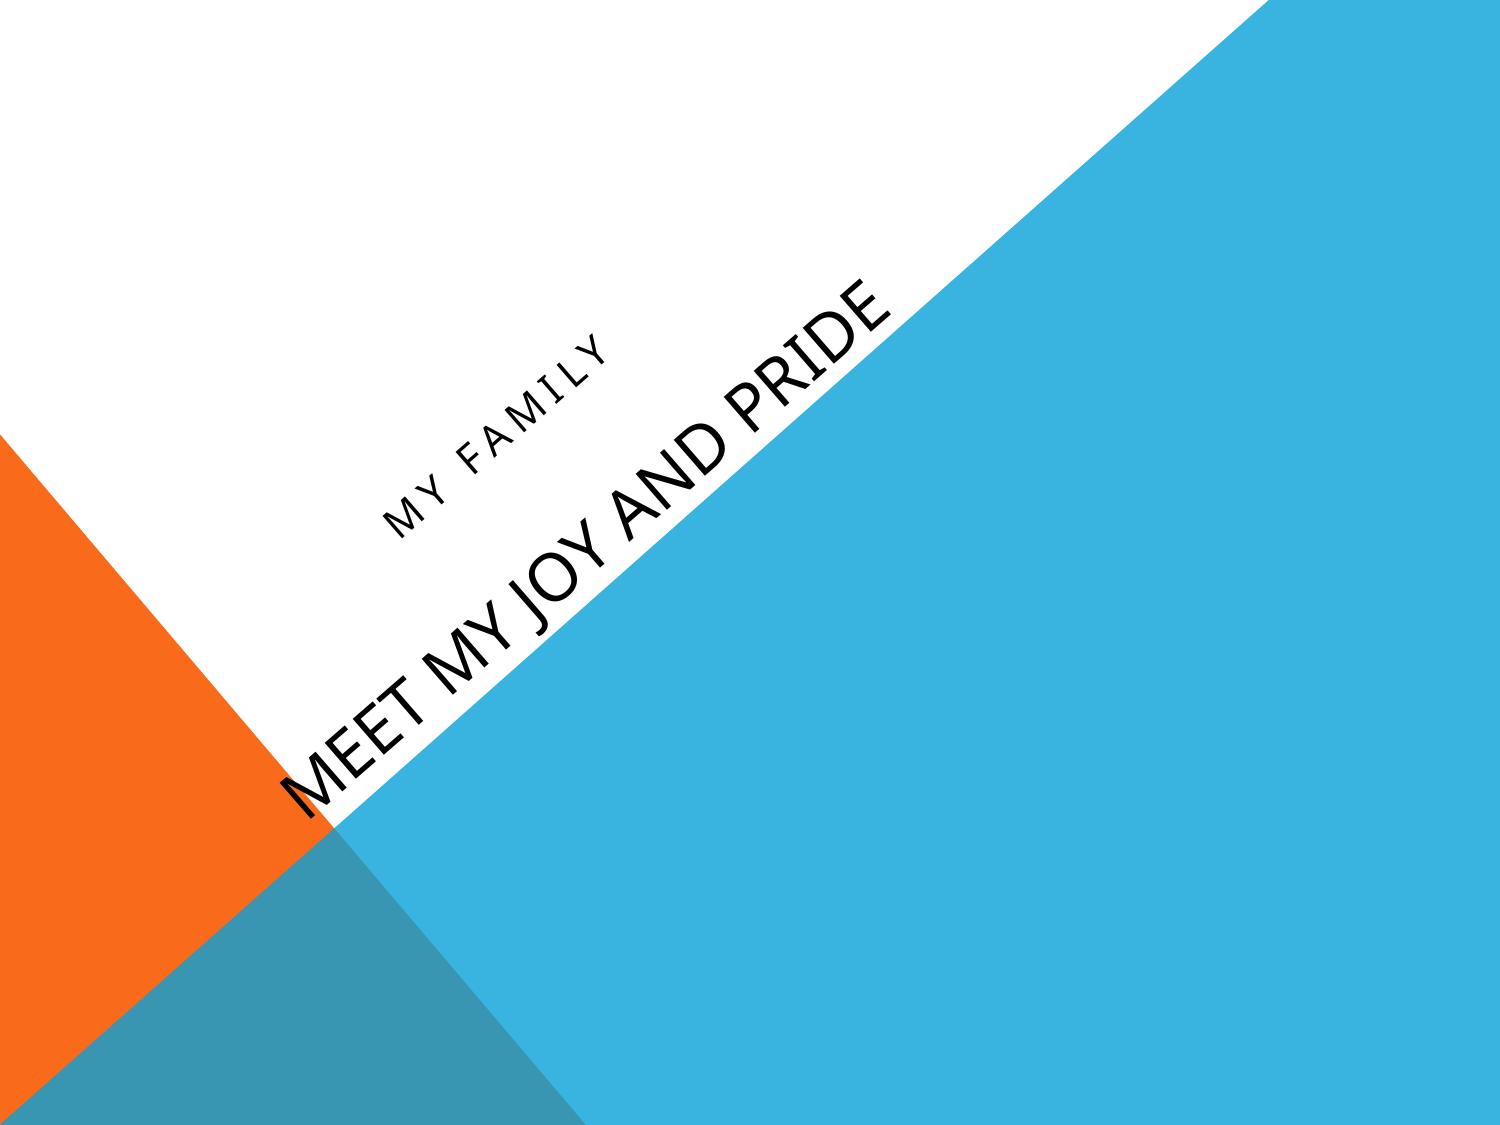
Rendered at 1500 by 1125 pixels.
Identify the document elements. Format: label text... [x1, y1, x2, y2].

subtitle My family [0, 0, 994, 875]
title Meet my joy and pride [205, 122, 1004, 845]
